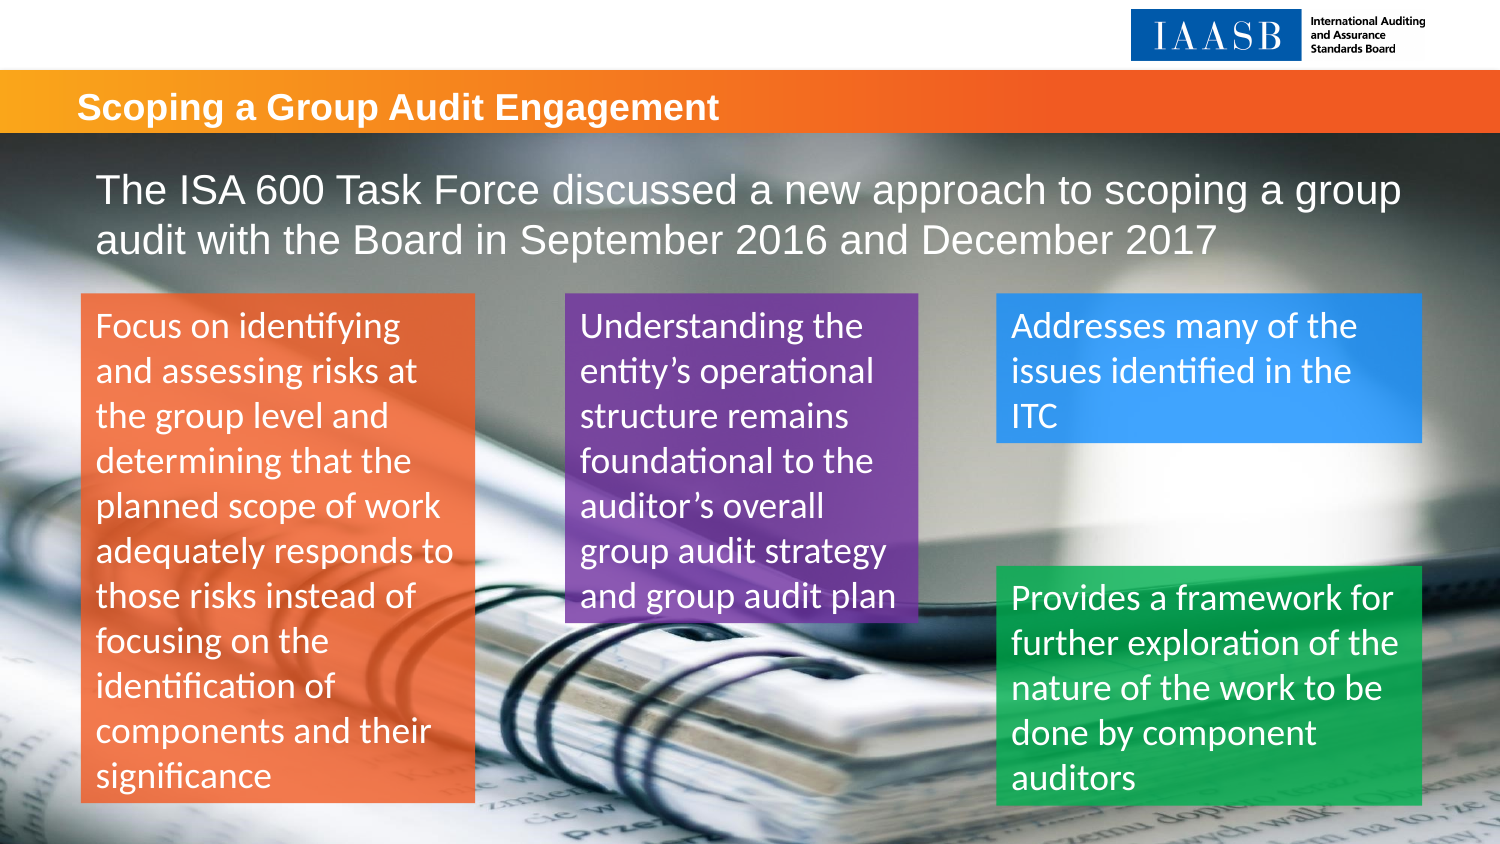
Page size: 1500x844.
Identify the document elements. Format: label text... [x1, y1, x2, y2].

title Scoping a Group Audit Engagement [76, 78, 1240, 131]
picture [1131, 9, 1425, 61]
picture [0, 132, 1500, 844]
